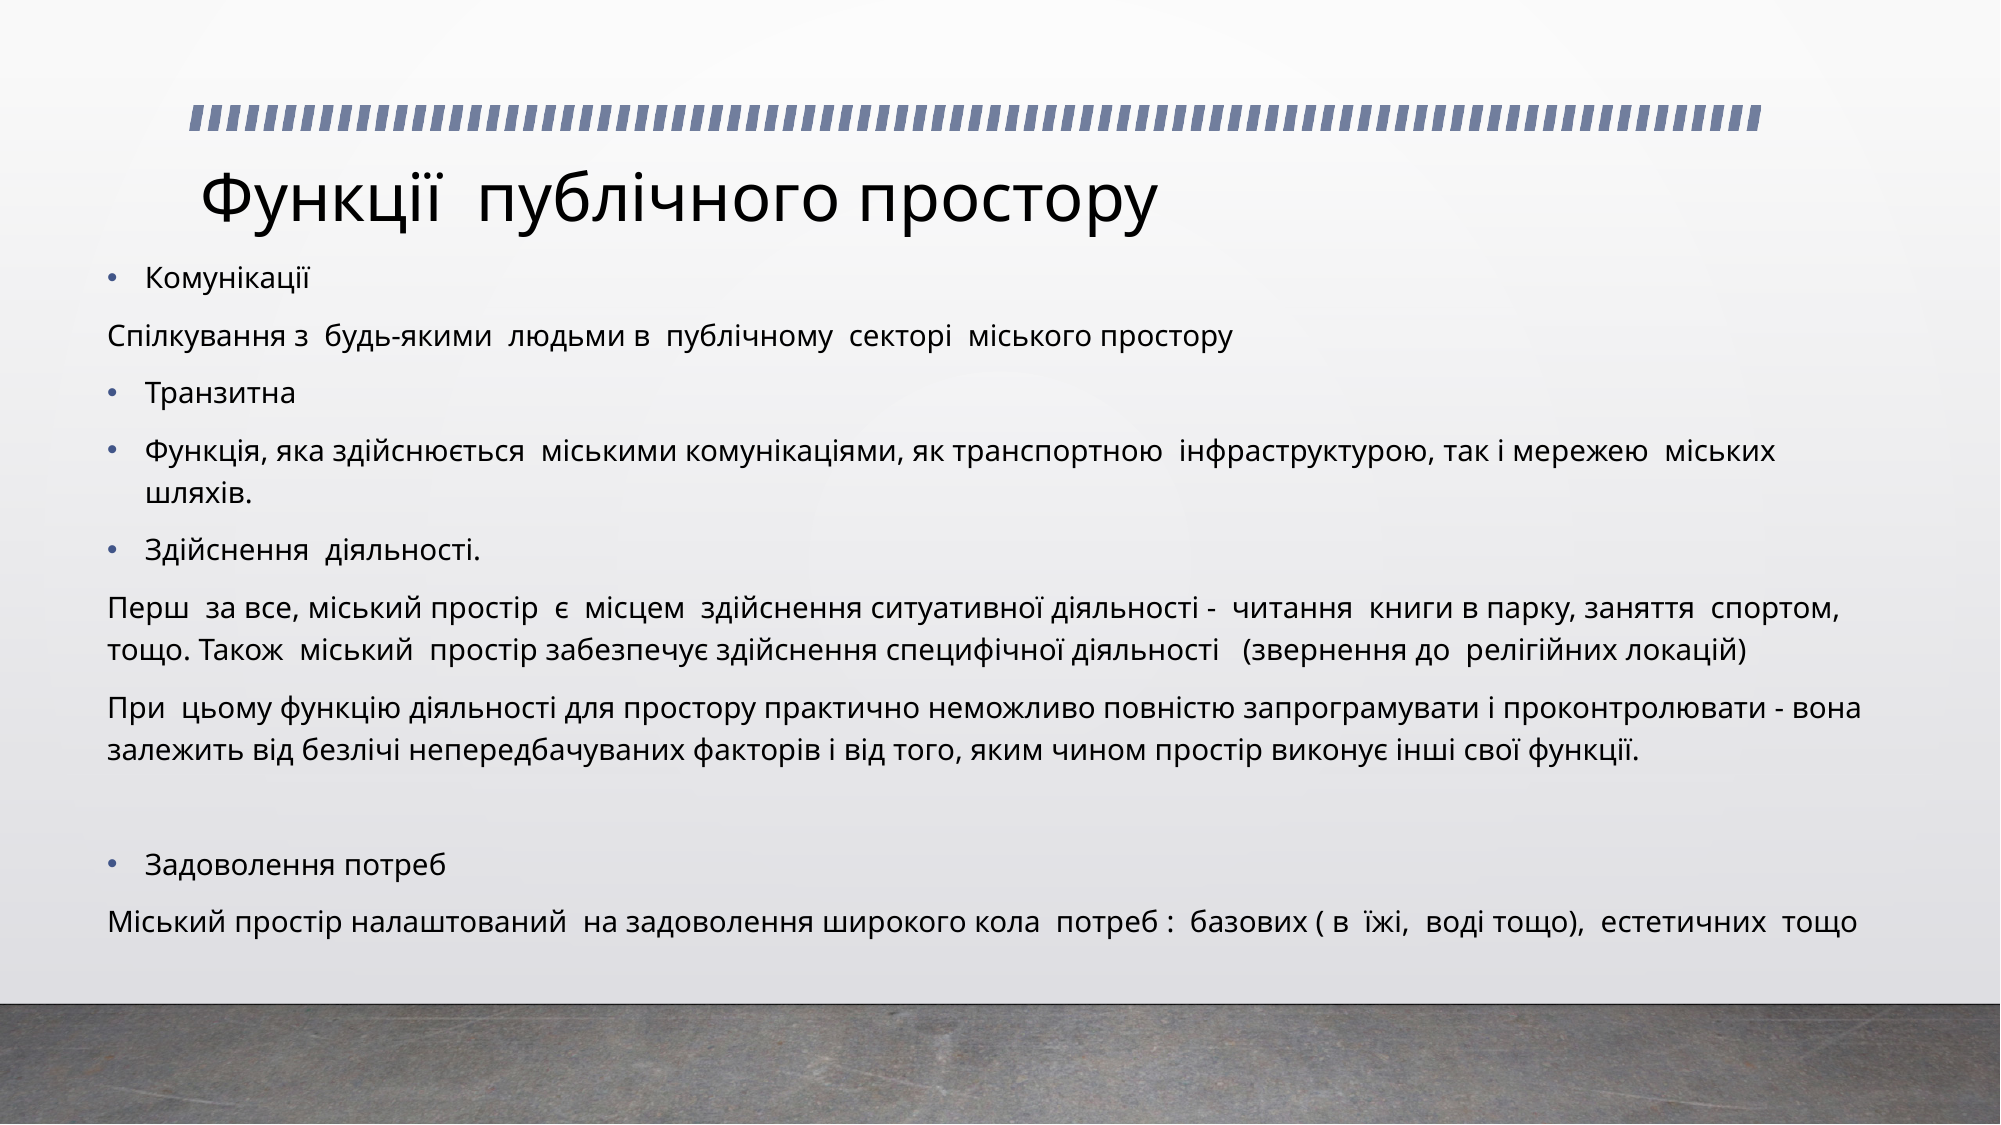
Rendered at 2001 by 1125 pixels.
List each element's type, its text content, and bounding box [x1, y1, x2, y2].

picture [0, 1004, 2000, 1124]
title Функції публічного простору [185, 156, 1761, 244]
list Комунікації Спілкування з будь-якими людьми в публічному секторі міського простору Транзитна Функція, яка здійснюється міськими комунікаціями, як транспортною інфраструктурою, так і мережею міських шляхів. Здійснення діяльності. Перш за все, міський простір є місцем здійснення ситуативної діяльності - читання книги в парку, заняття спортом, тощо. Також міський простір забезпечує здійснення специфічної діяльності (звернення до релігійних локацій) При цьому функцію діяльності для простору практично неможливо повністю запрограмувати і проконтролювати - вона залежить від безлічі непередбачуваних факторів і від того, яким чином простір виконує інші свої функції. Задоволення потреб Міський простір налаштований на задоволення широкого кола потреб : базових ( в їжі, воді тощо), естетичних тощо [92, 244, 1914, 1016]
